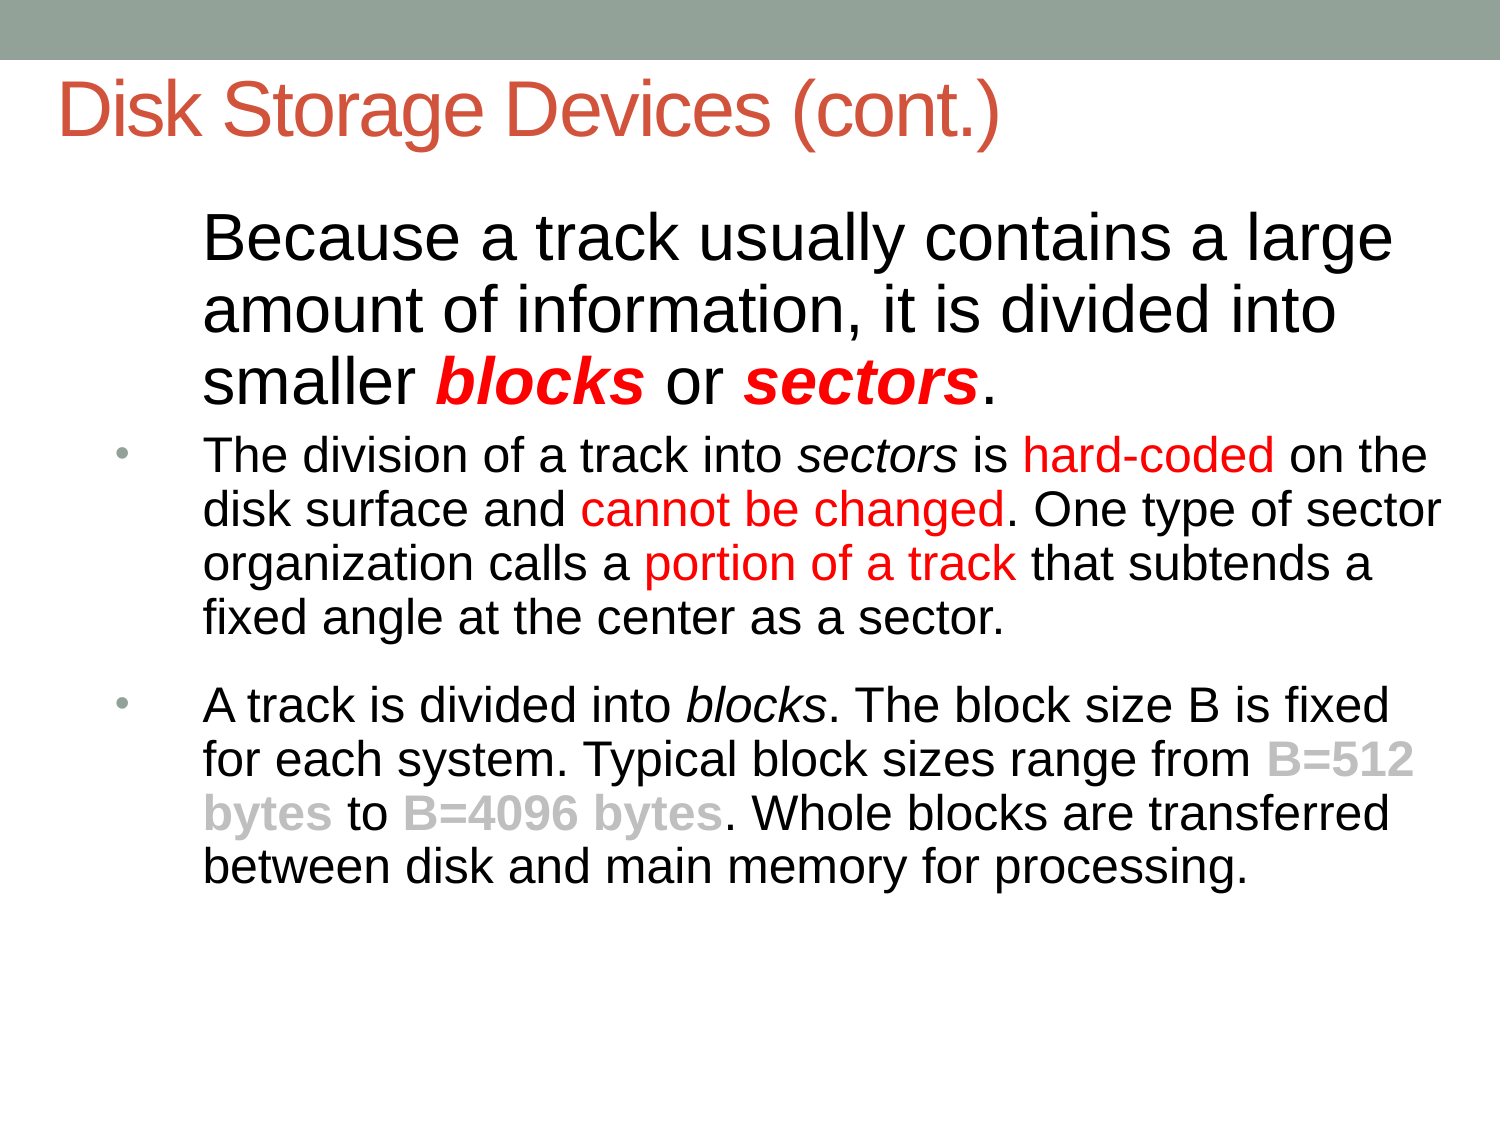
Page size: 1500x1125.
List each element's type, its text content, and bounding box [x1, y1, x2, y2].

title Disk Storage Devices (cont.) [41, 49, 1442, 161]
list Because a track usually contains a large amount of information, it is divided into smaller blocks or sectors. The division of a track into sectors is hard-coded on the disk surface and cannot be changed. One type of sector organization calls a portion of a track that subtends a fixed angle at the center as a sector. A track is divided into blocks. The block size B is fixed for each system. Typical block sizes range from B=512 bytes to B=4096 bytes. Whole blocks are transferred between disk and main memory for processing. [99, 195, 1473, 1065]
